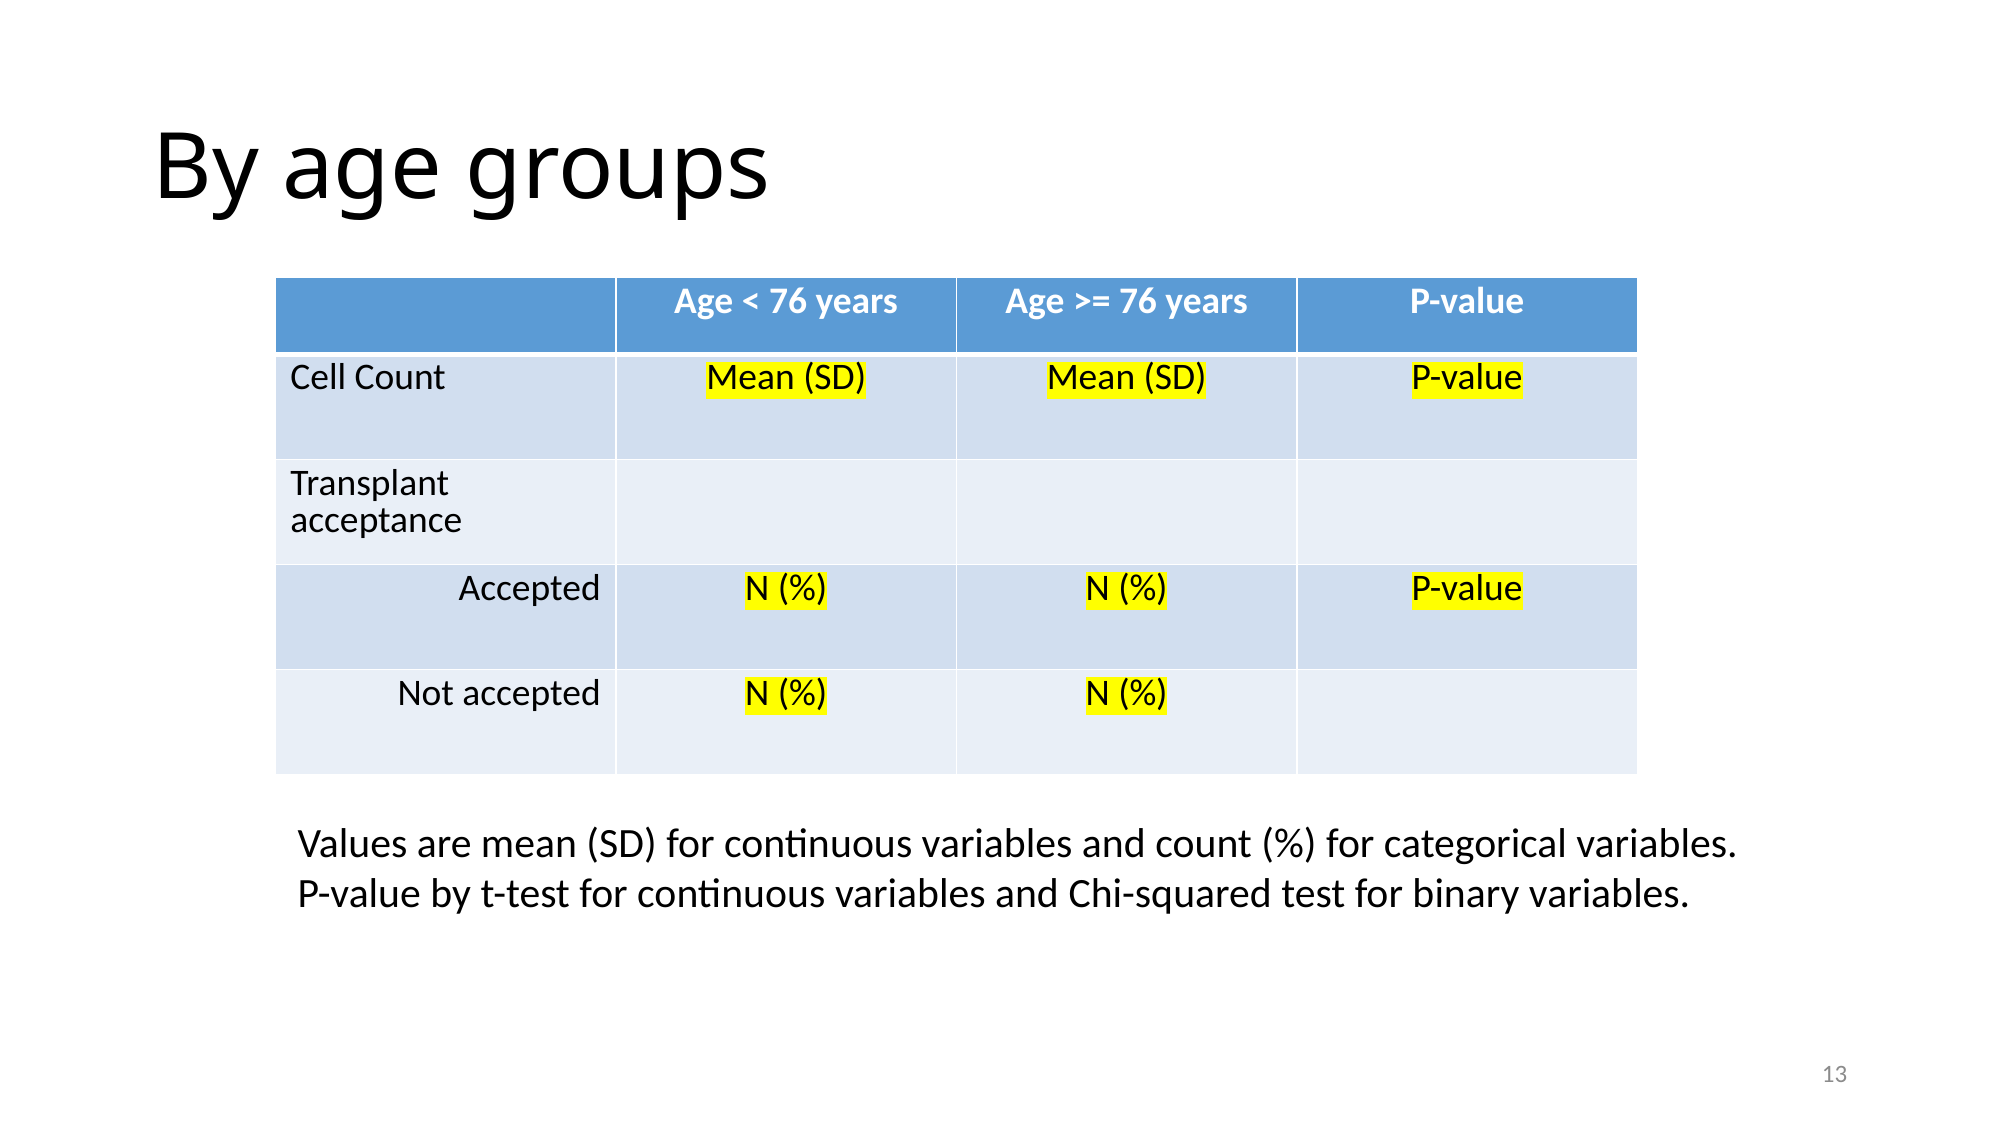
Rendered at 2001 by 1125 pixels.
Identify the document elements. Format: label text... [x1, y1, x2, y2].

table_cell N (%) [617, 670, 956, 774]
table_cell [617, 460, 956, 564]
table_header Age < 76 years [617, 278, 956, 352]
text_box Values are mean (SD) for continuous variables and count (%) for categorical variables. P-value by t-test for continuous variables and Chi-squared test for binary variables. [282, 808, 1763, 923]
table_cell Accepted [276, 565, 615, 669]
title By age groups [137, 59, 1863, 278]
slide_number 12 [1412, 1042, 1863, 1103]
table_cell N (%) [957, 565, 1296, 669]
table_cell [957, 460, 1296, 564]
table_cell P-value [1298, 565, 1637, 669]
table_header P-value [1298, 278, 1637, 352]
table_cell [1298, 670, 1637, 774]
table_cell Transplant acceptance [276, 460, 615, 564]
table_header [276, 278, 615, 352]
table_cell N (%) [617, 565, 956, 669]
table_cell [1298, 460, 1637, 564]
table_cell Not accepted [276, 670, 615, 774]
table_cell Mean (SD) [617, 357, 956, 459]
table_header Age >= 76 years [957, 278, 1296, 352]
table_cell P-value [1298, 357, 1637, 459]
table_cell Cell Count [276, 357, 615, 459]
table_cell Mean (SD) [957, 357, 1296, 459]
table_cell N (%) [957, 670, 1296, 774]
